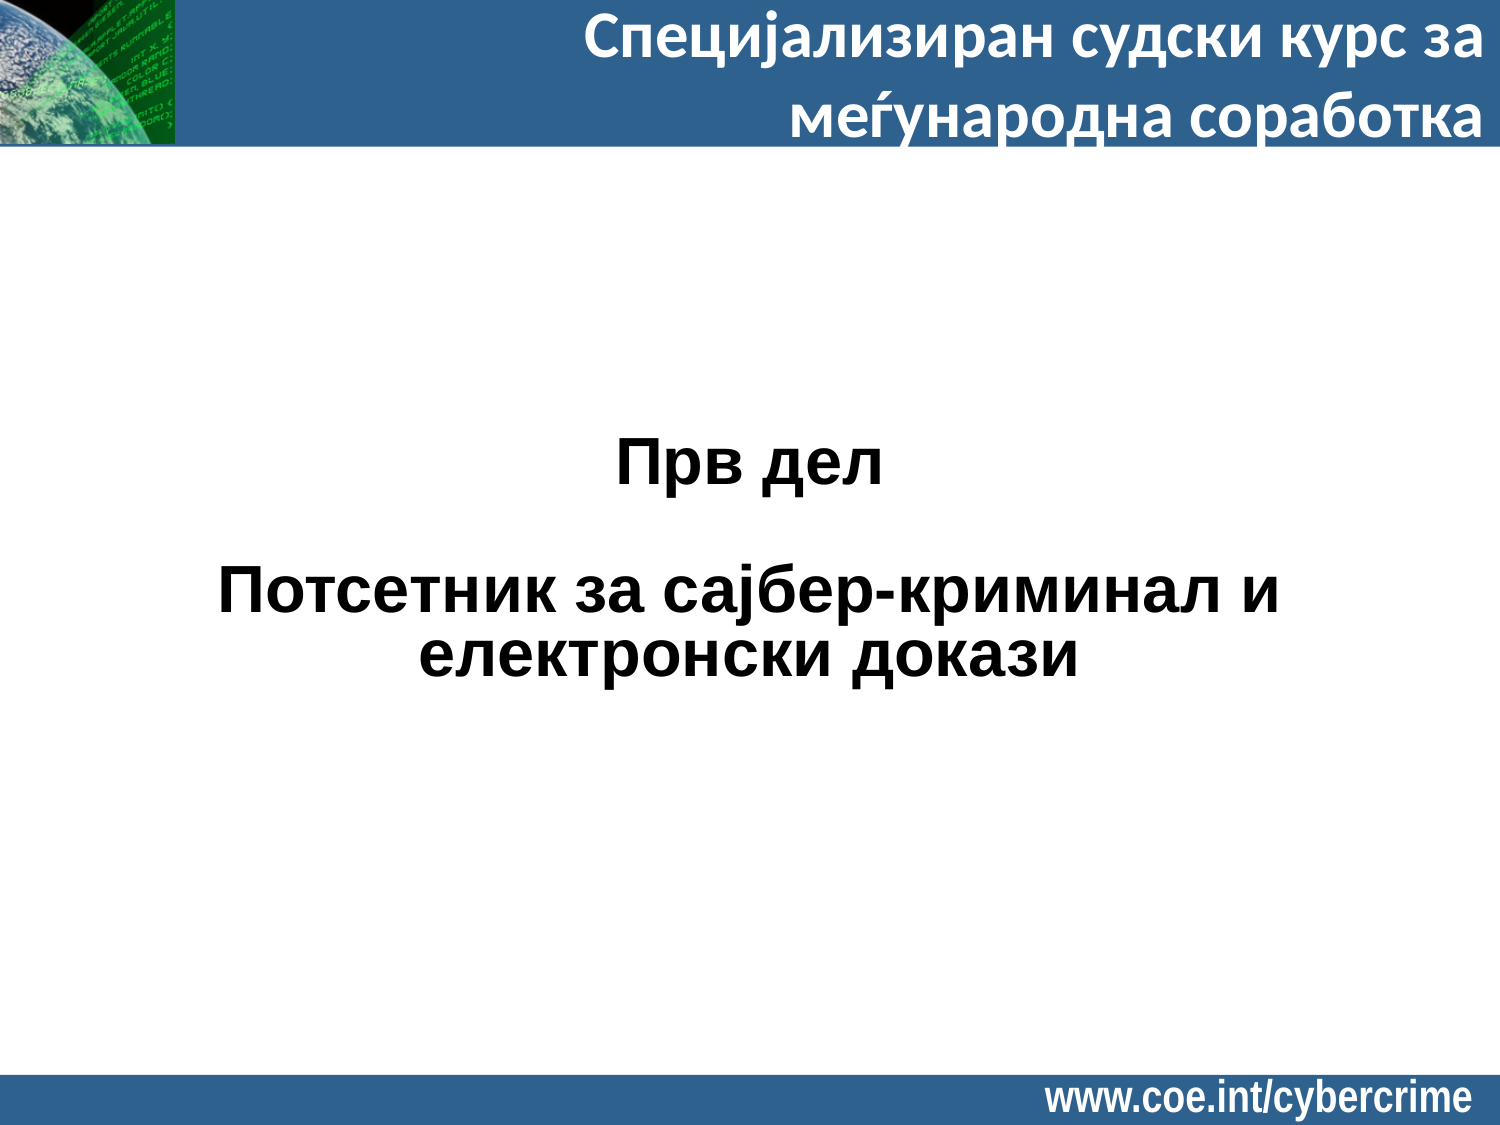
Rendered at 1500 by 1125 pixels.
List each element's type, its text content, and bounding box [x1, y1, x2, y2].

text_box www.coe.int/cybercrime [1030, 1059, 1500, 1125]
text_box Специјализиран судски курс за меѓународна соработка [177, 0, 1500, 149]
text_box [0, 1073, 1030, 1125]
picture [0, 0, 175, 144]
text_box Прв дел Потсетник за сајбер-криминал и електронски докази [50, 425, 1450, 697]
